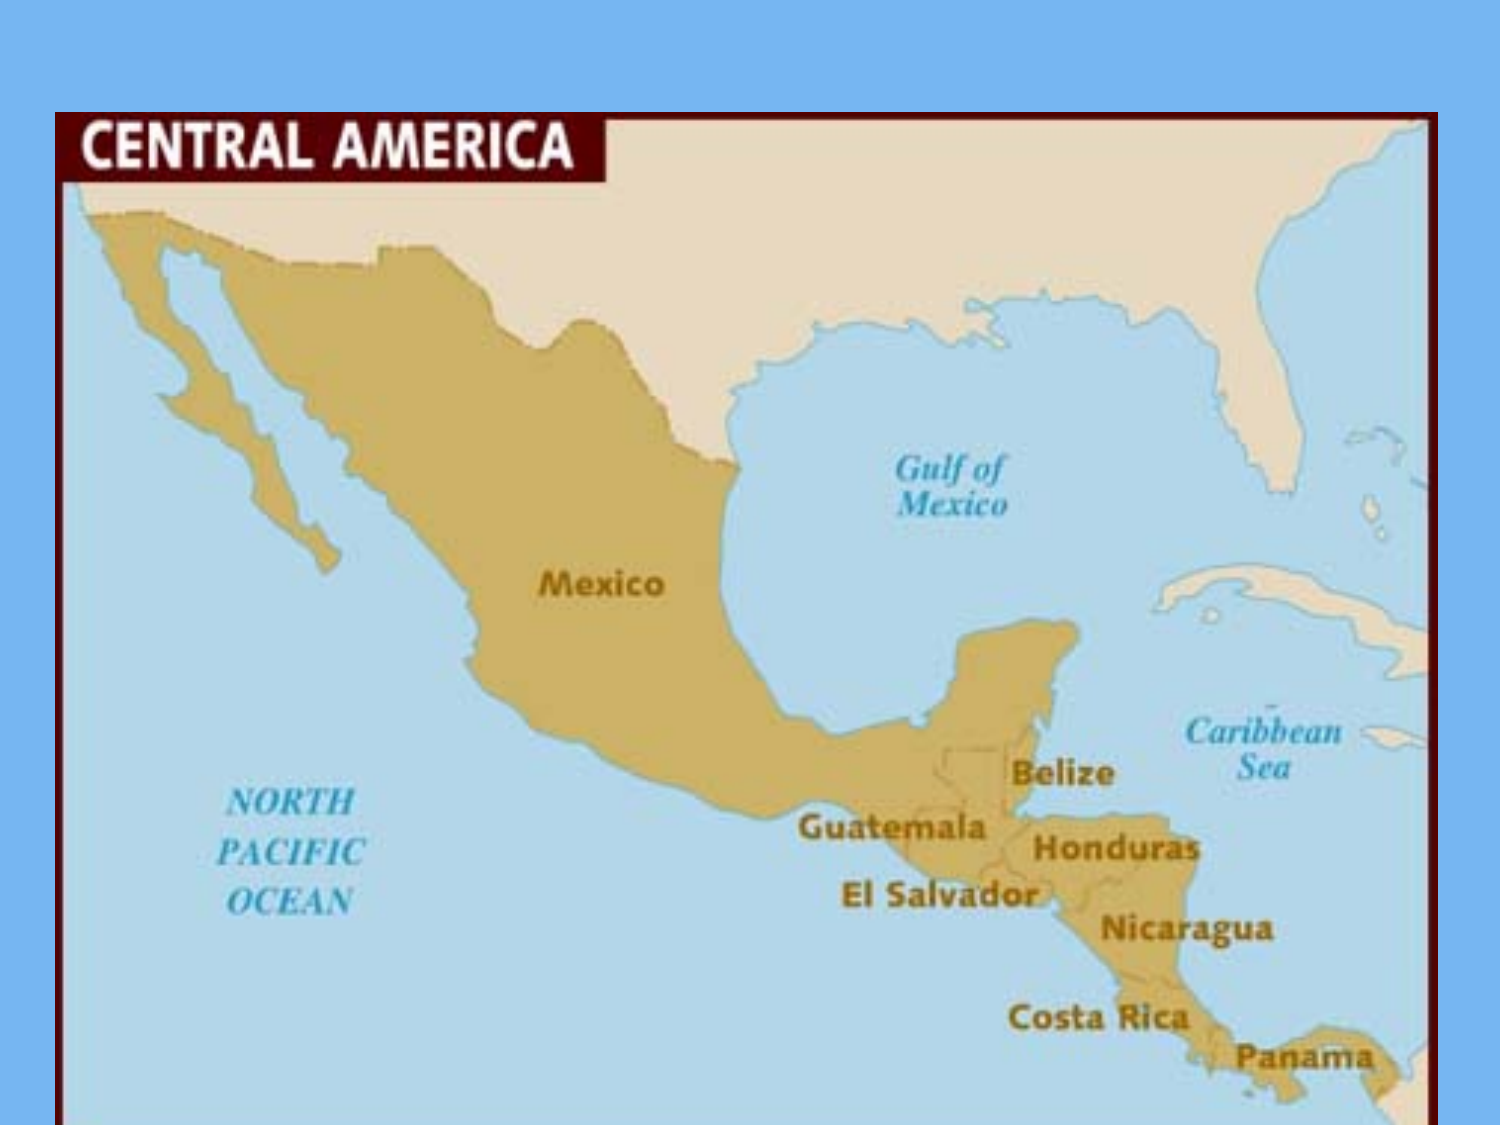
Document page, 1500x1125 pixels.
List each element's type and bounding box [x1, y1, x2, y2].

list [0, 112, 1500, 1125]
